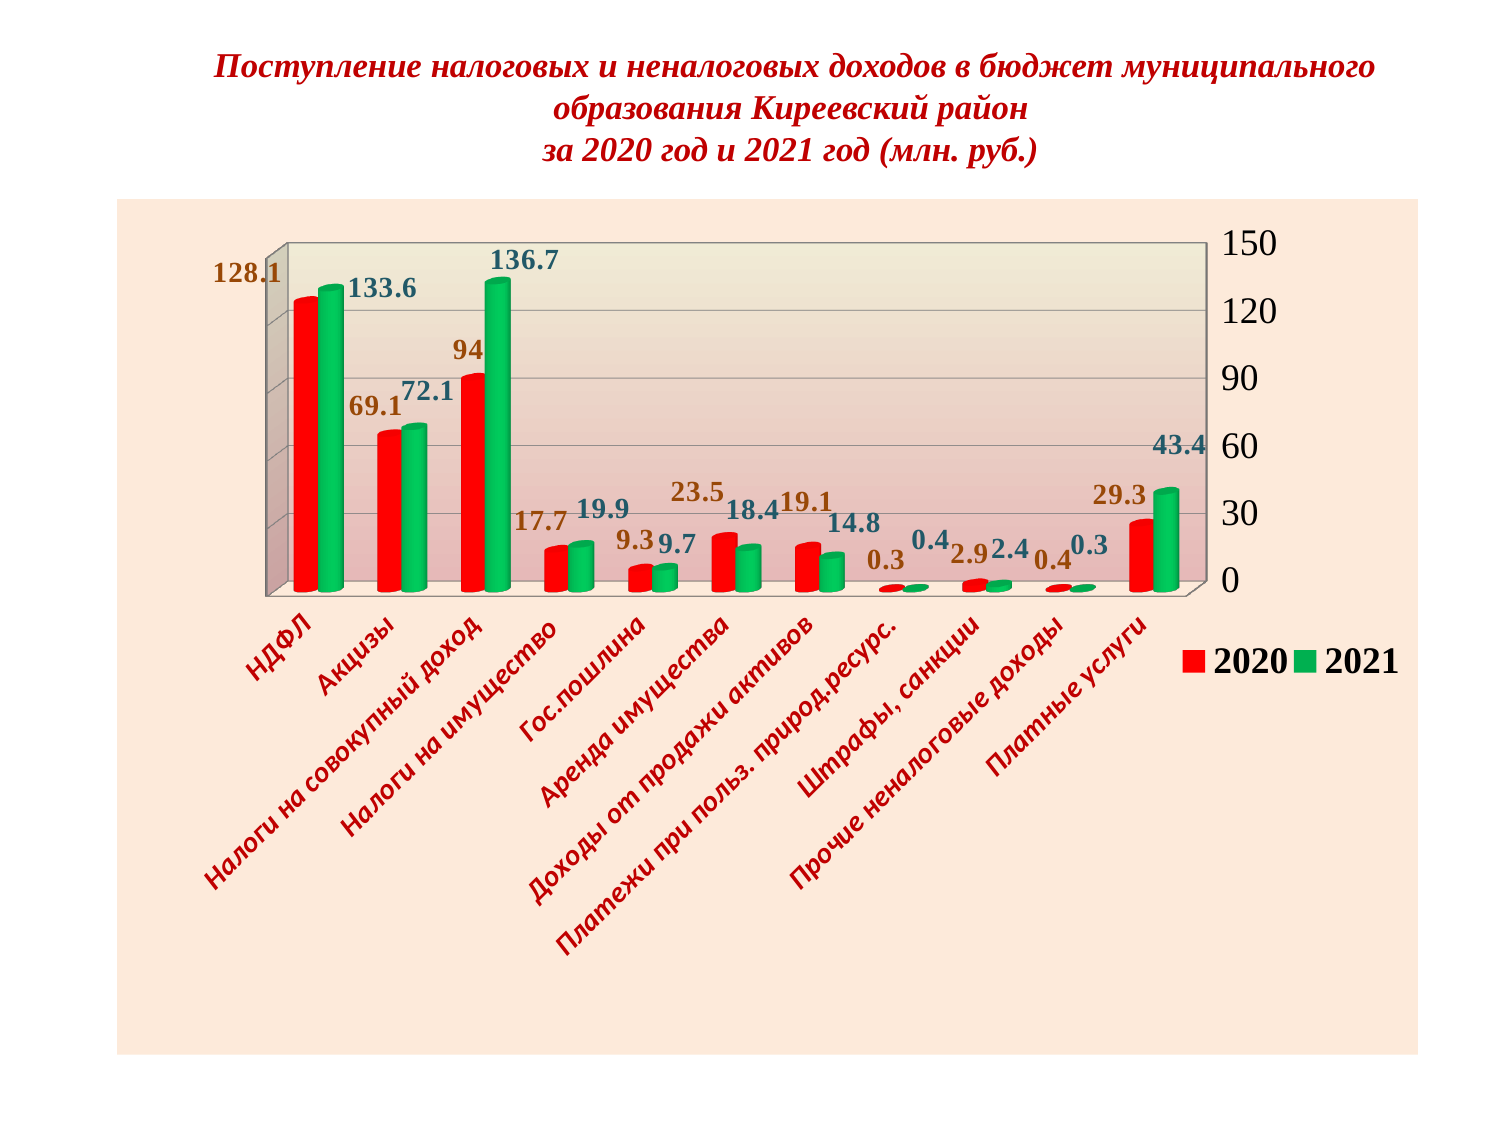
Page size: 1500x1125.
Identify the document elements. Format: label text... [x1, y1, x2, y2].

title Поступление налоговых и неналоговых доходов в бюджет муниципального образования Киреевский район за 2020 год и 2021 год (млн. руб.) [175, 35, 1416, 176]
chart [116, 198, 1419, 1055]
